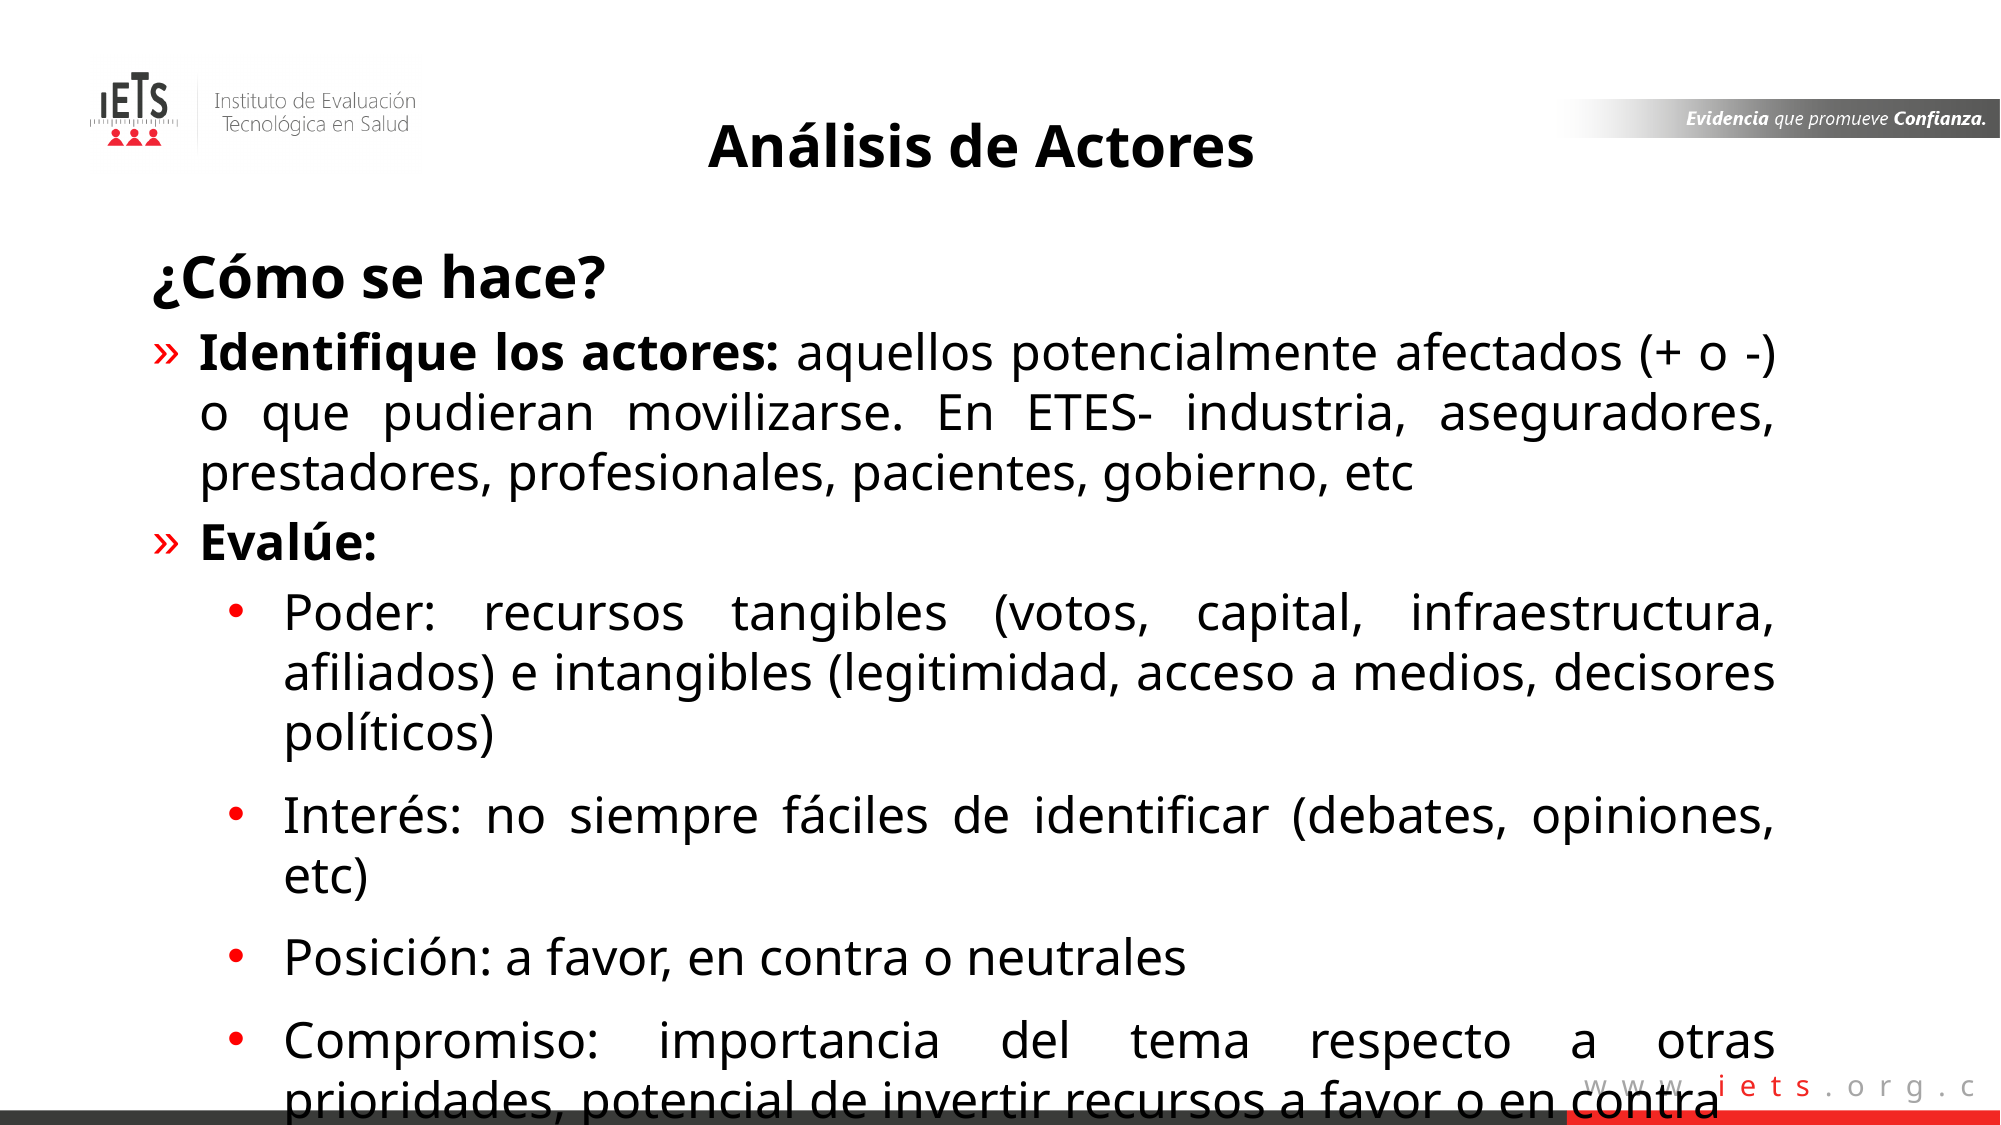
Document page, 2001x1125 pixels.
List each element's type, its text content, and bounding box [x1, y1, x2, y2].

picture [1546, 99, 2000, 138]
picture [90, 54, 422, 174]
text_box Análisis de Actores [350, 101, 1615, 208]
text_box ¿Cómo se hace? Identifique los actores: aquellos potencialmente afectados (+ o -) o que pudieran movilizarse. En ETES- industria, aseguradores, prestadores, profesionales, pacientes, gobierno, etc Evalúe: Poder: recursos tangibles (votos, capital, infraestructura, afiliados) e intangibles (legitimidad, acceso a medios, decisores políticos) Interés: no siempre fáciles de identificar (debates, opiniones, etc) Posición: a favor, en contra o neutrales Compromiso: importancia del tema respecto a otras prioridades, potencial de invertir recursos a favor o en contra [137, 233, 1792, 931]
